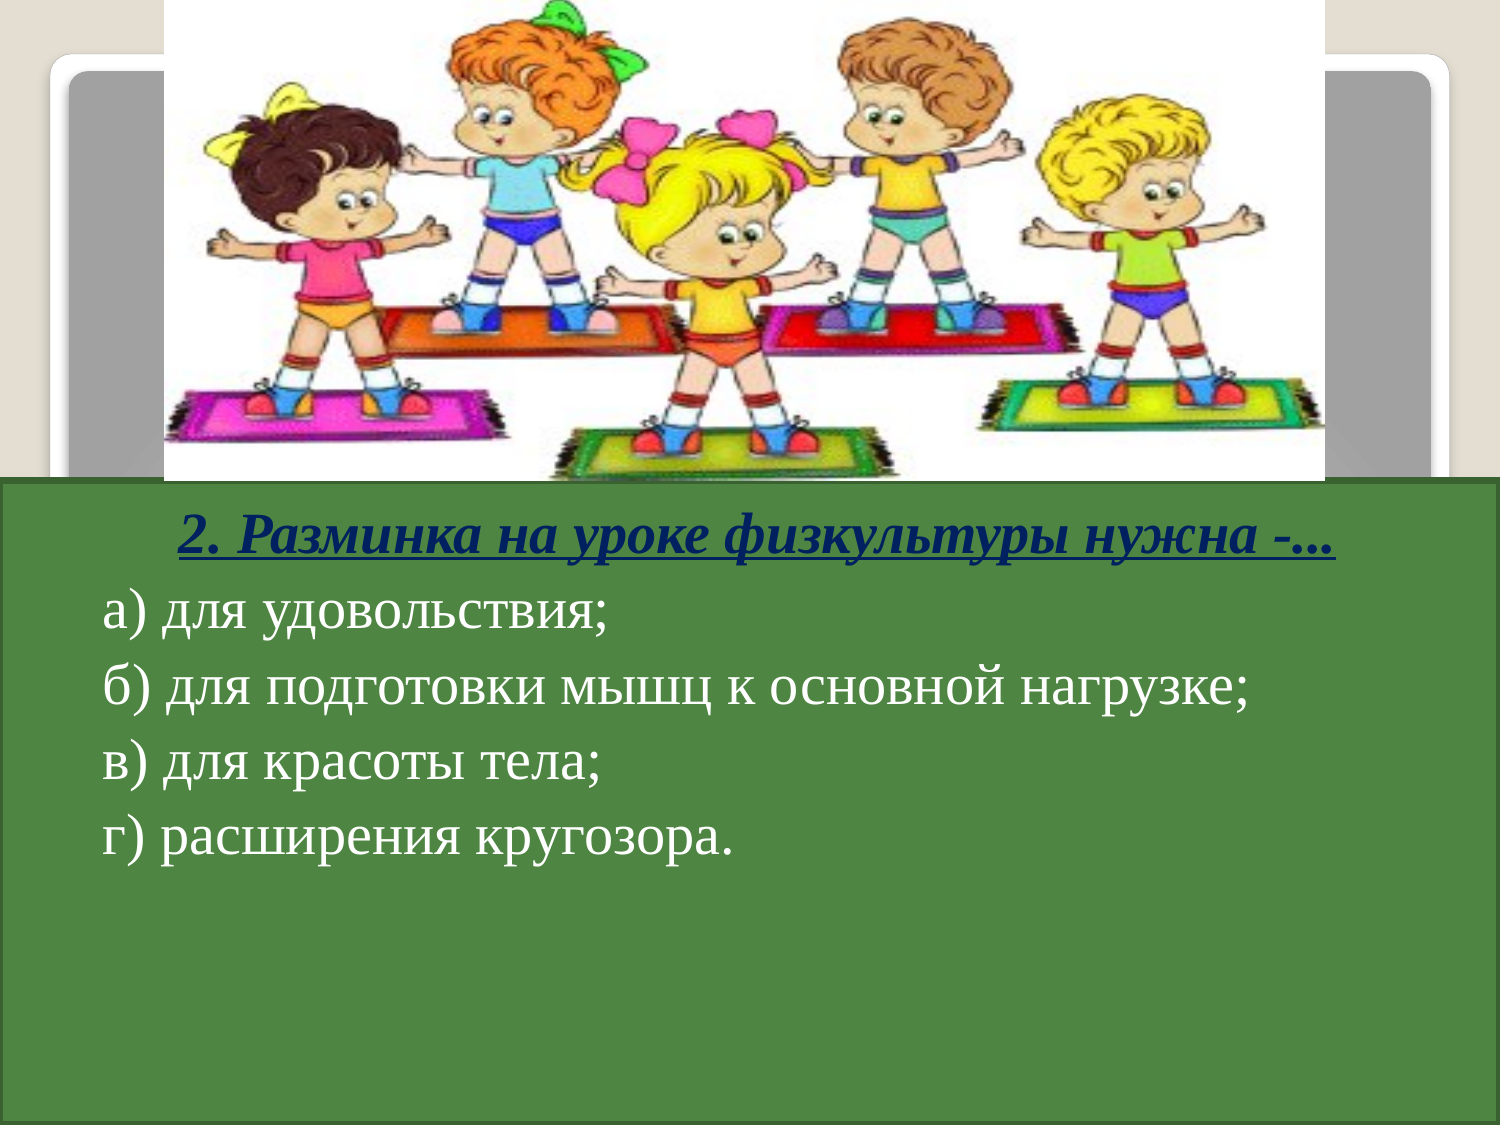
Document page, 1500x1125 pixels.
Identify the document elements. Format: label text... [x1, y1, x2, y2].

list 2. Разминка на уроке физкультуры нужна -... а) для удовольствия; б) для подготовки мышц к основной нагрузке; в) для красоты тела; г) расширения кругозора. [0, 477, 1500, 1125]
picture [163, 0, 1325, 481]
